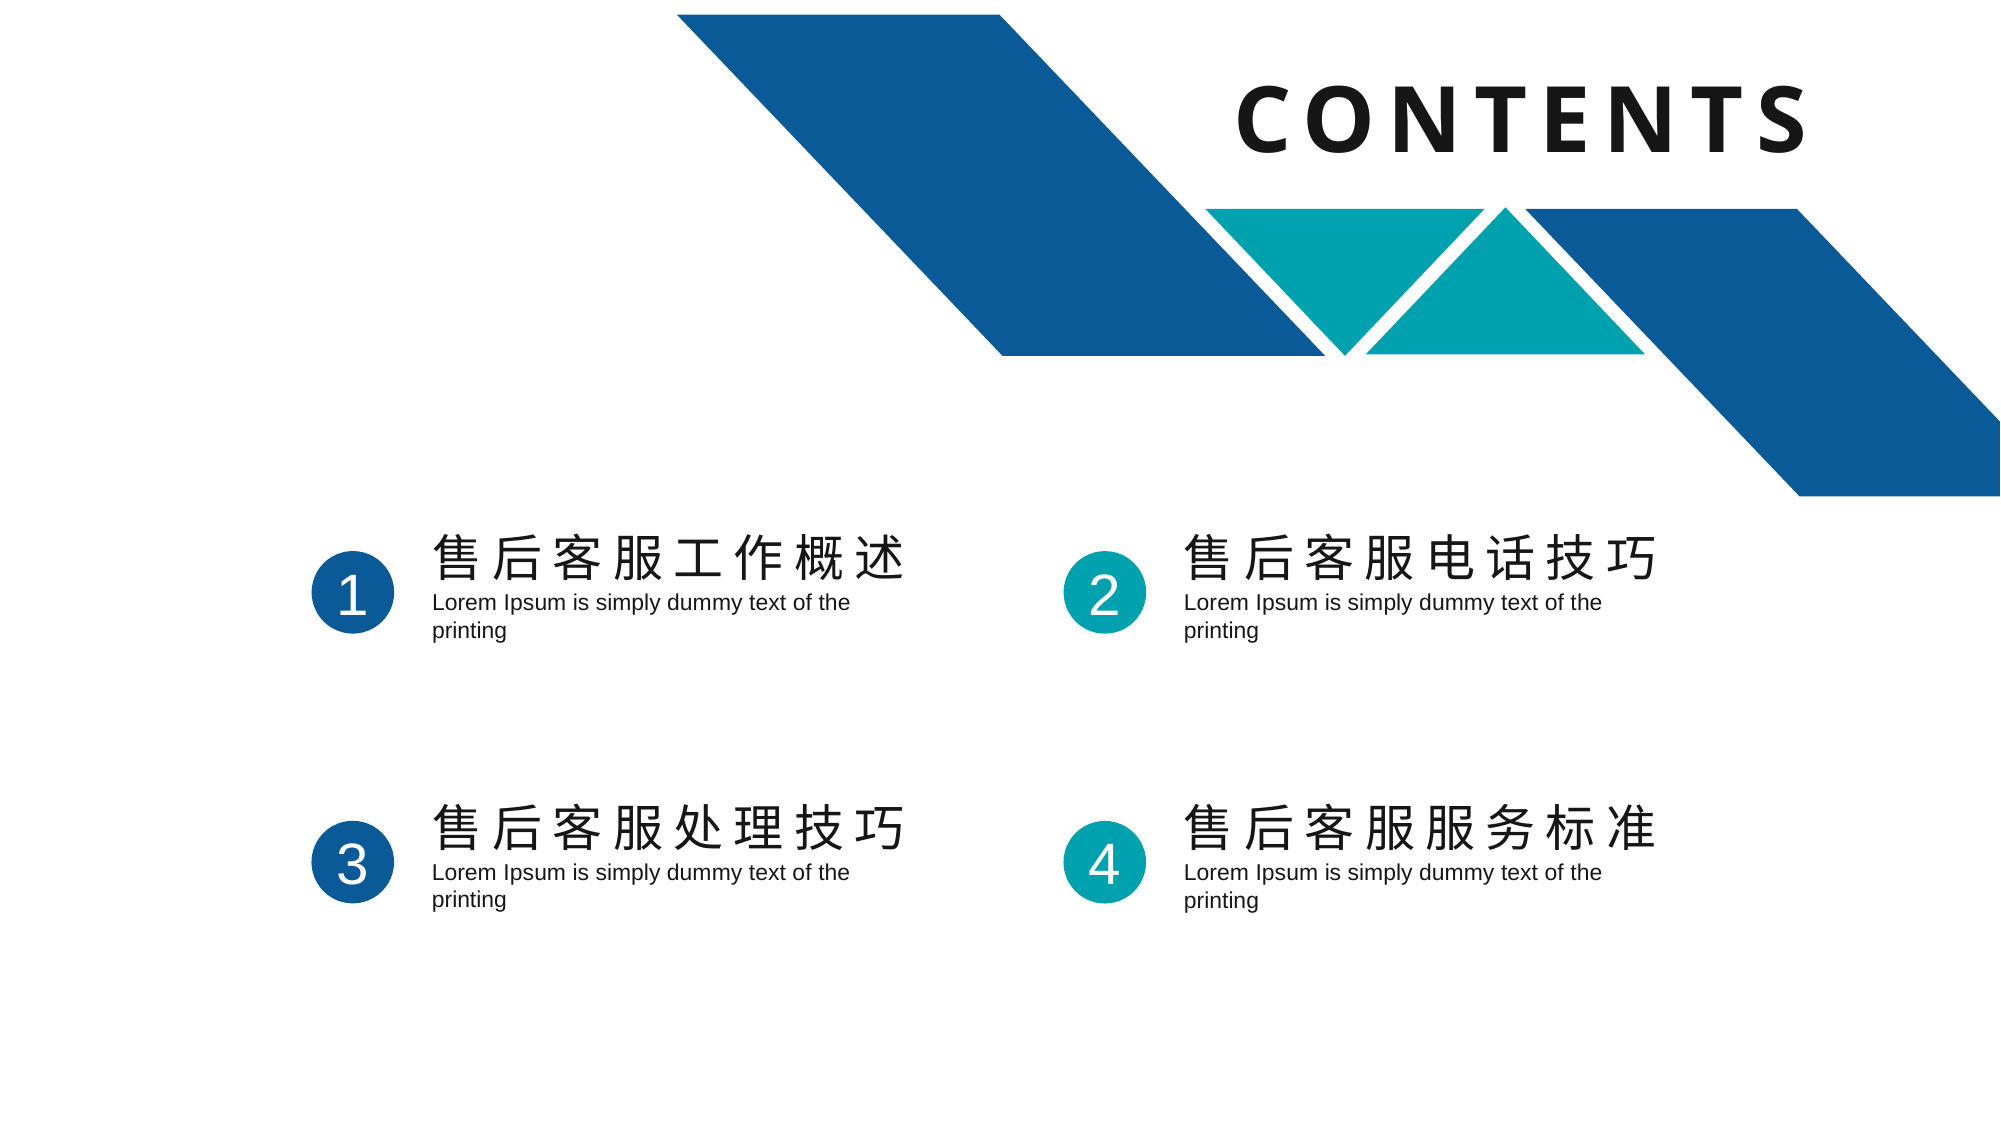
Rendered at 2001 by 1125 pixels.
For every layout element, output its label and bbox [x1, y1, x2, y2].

text_box [1063, 805, 1746, 935]
text_box [311, 536, 994, 666]
text_box [676, 14, 2000, 497]
text_box [1063, 536, 1746, 666]
text_box [311, 805, 994, 935]
